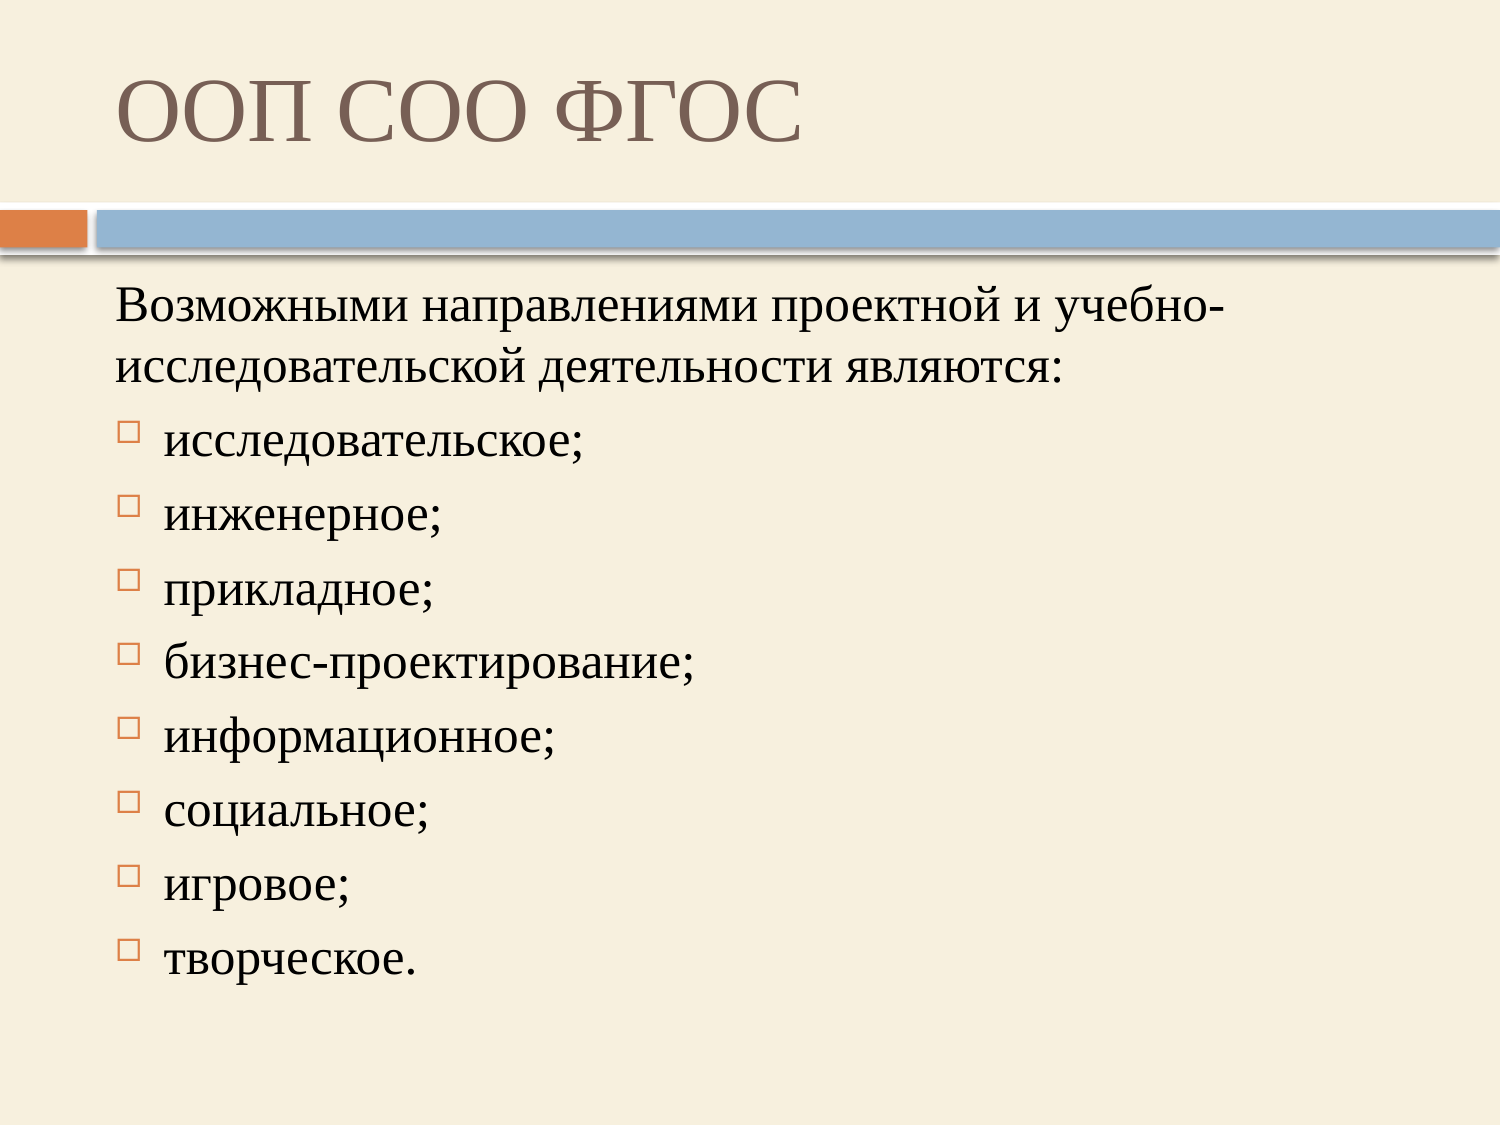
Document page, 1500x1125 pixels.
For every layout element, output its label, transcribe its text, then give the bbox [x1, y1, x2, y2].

title ООП СОО ФГОС [100, 37, 1438, 173]
list Возможными направлениями проектной и учебно-исследовательской деятельности являются: исследовательское; инженерное; прикладное; бизнес-проектирование; информационное; социальное; игровое; творческое. [100, 262, 1438, 1000]
